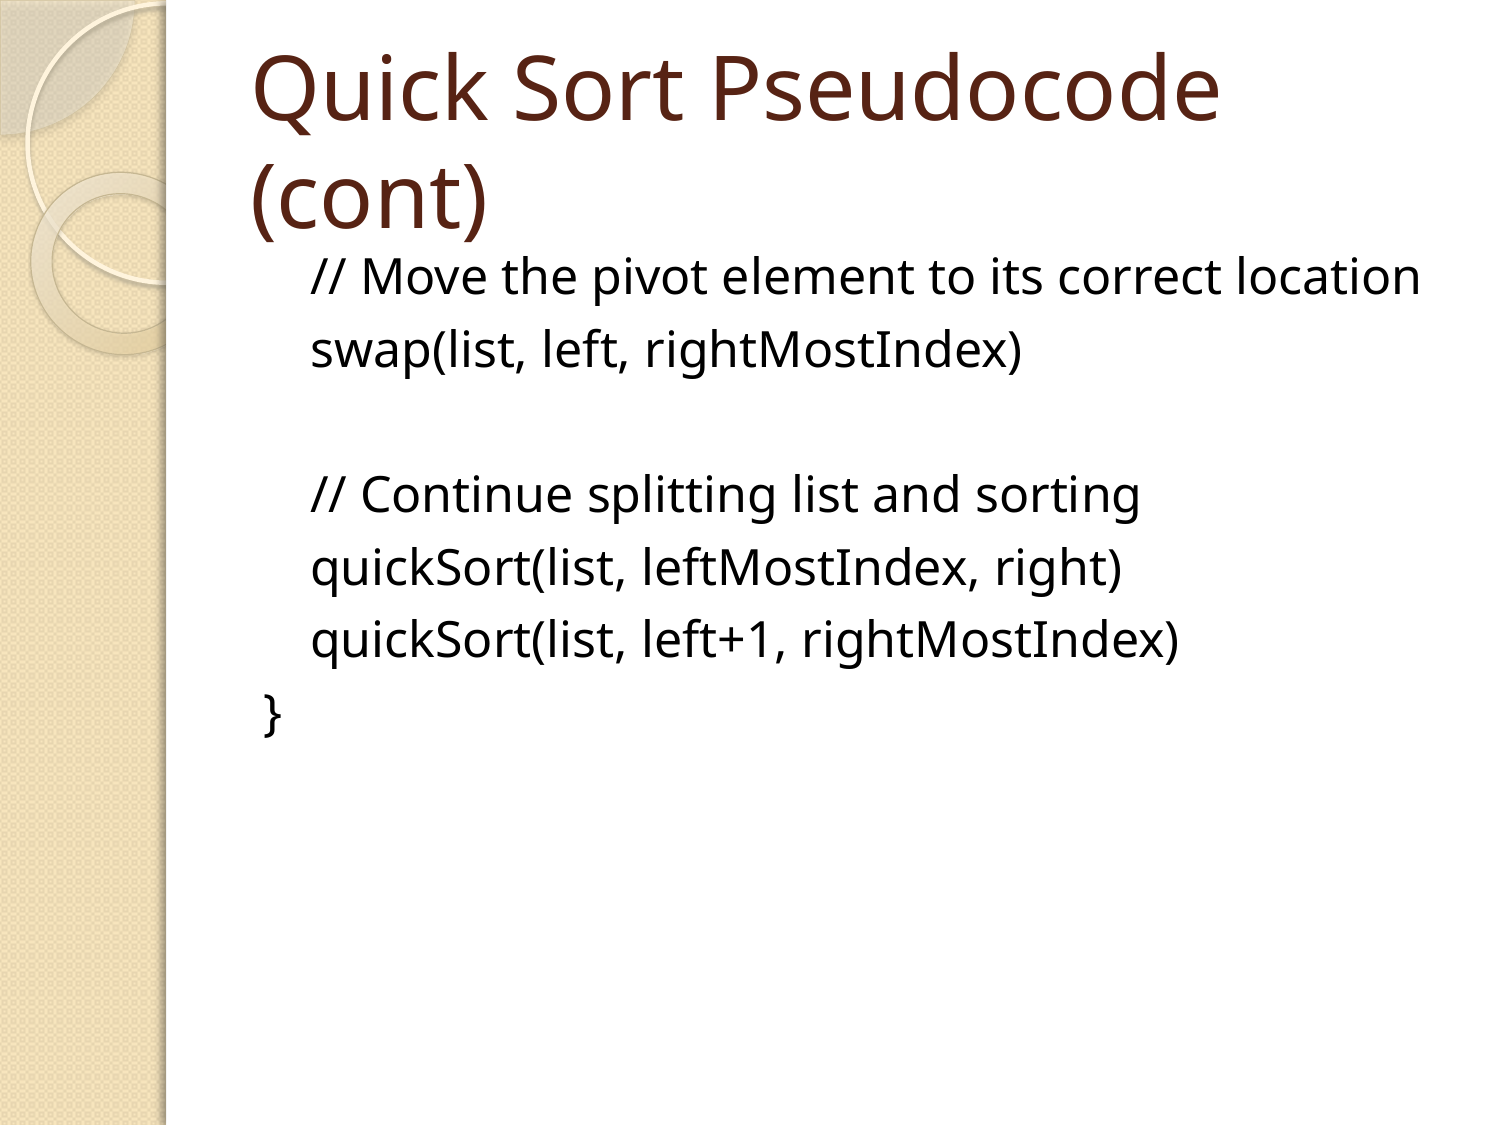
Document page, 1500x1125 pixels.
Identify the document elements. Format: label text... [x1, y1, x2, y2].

list // Move the pivot element to its correct location swap(list, left, rightMostIndex) // Continue splitting list and sorting quickSort(list, leftMostIndex, right) quickSort(list, left+1, rightMostIndex) } [235, 237, 1466, 1026]
title Quick Sort Pseudocode (cont) [235, 45, 1466, 233]
